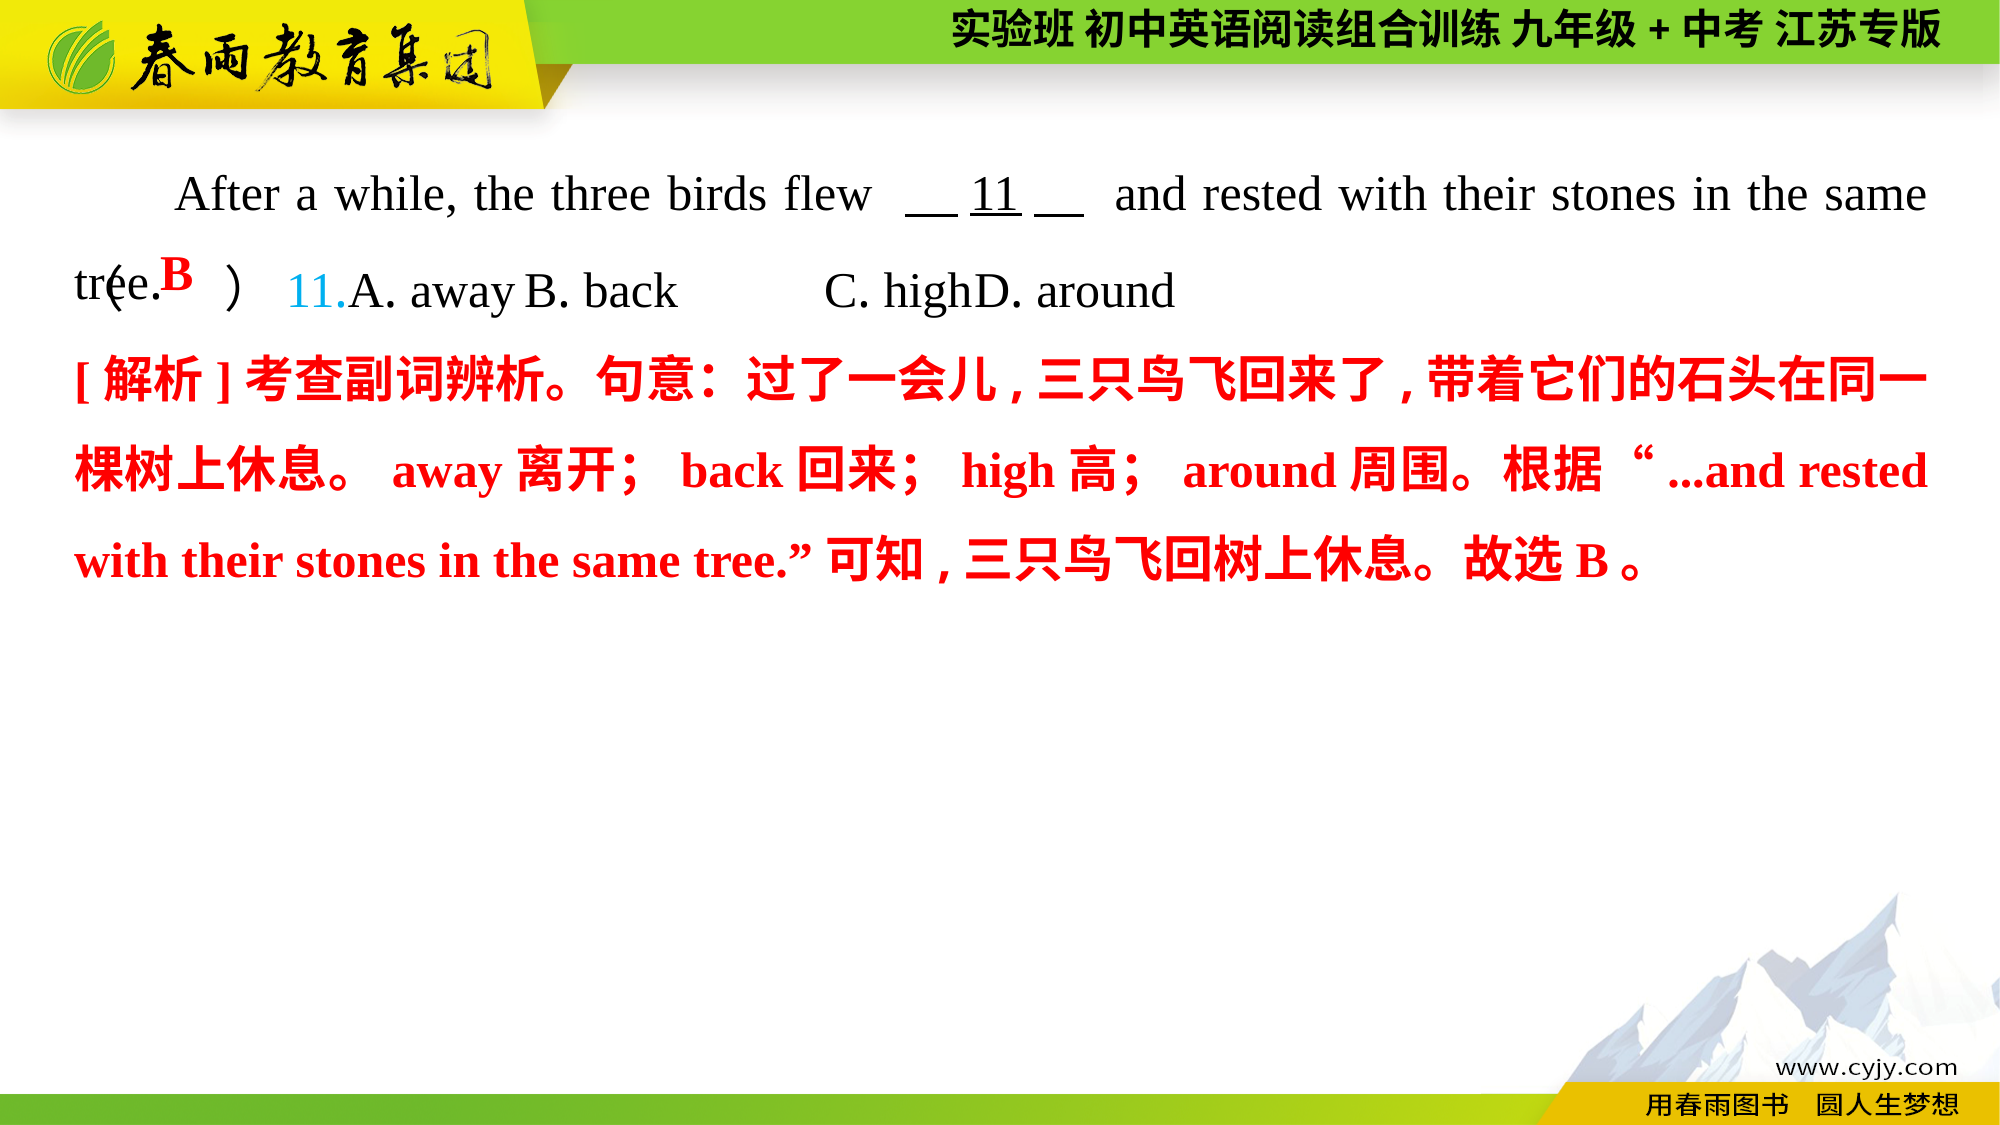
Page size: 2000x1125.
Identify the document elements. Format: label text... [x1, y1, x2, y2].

picture [0, 0, 2000, 1125]
list After a while, the three birds flew 11 and rested with their stones in the same tree. [59, 122, 1944, 217]
text_box （ ）11.A. away B. back C. high D. around [59, 219, 1944, 309]
text_box B [145, 233, 209, 308]
text_box [解析]考查副词辨析。句意：过了一会儿,三只鸟飞回来了,带着它们的石头在同一棵树上休息。away离开；back回来；high高；around周围。根据“...and rested with their stones in the same tree.”可知,三只鸟飞回树上休息。故选B。 [59, 309, 1944, 595]
